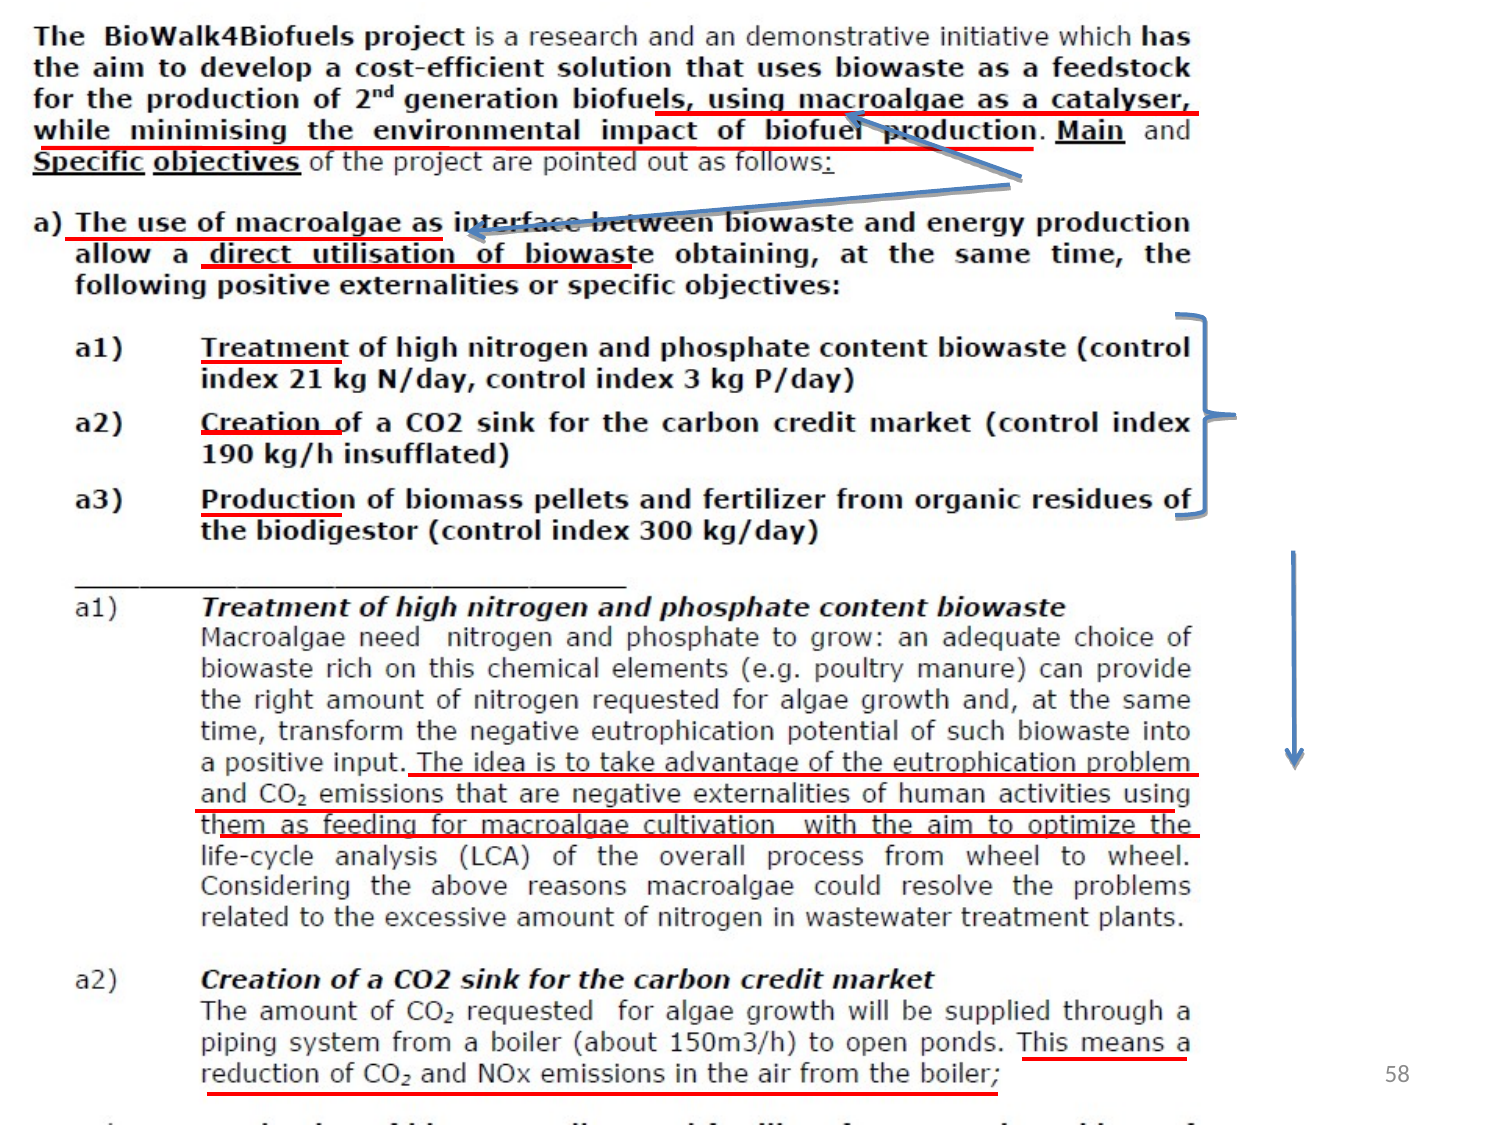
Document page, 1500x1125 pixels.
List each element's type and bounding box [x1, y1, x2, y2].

text_box [0, 2, 1500, 1125]
